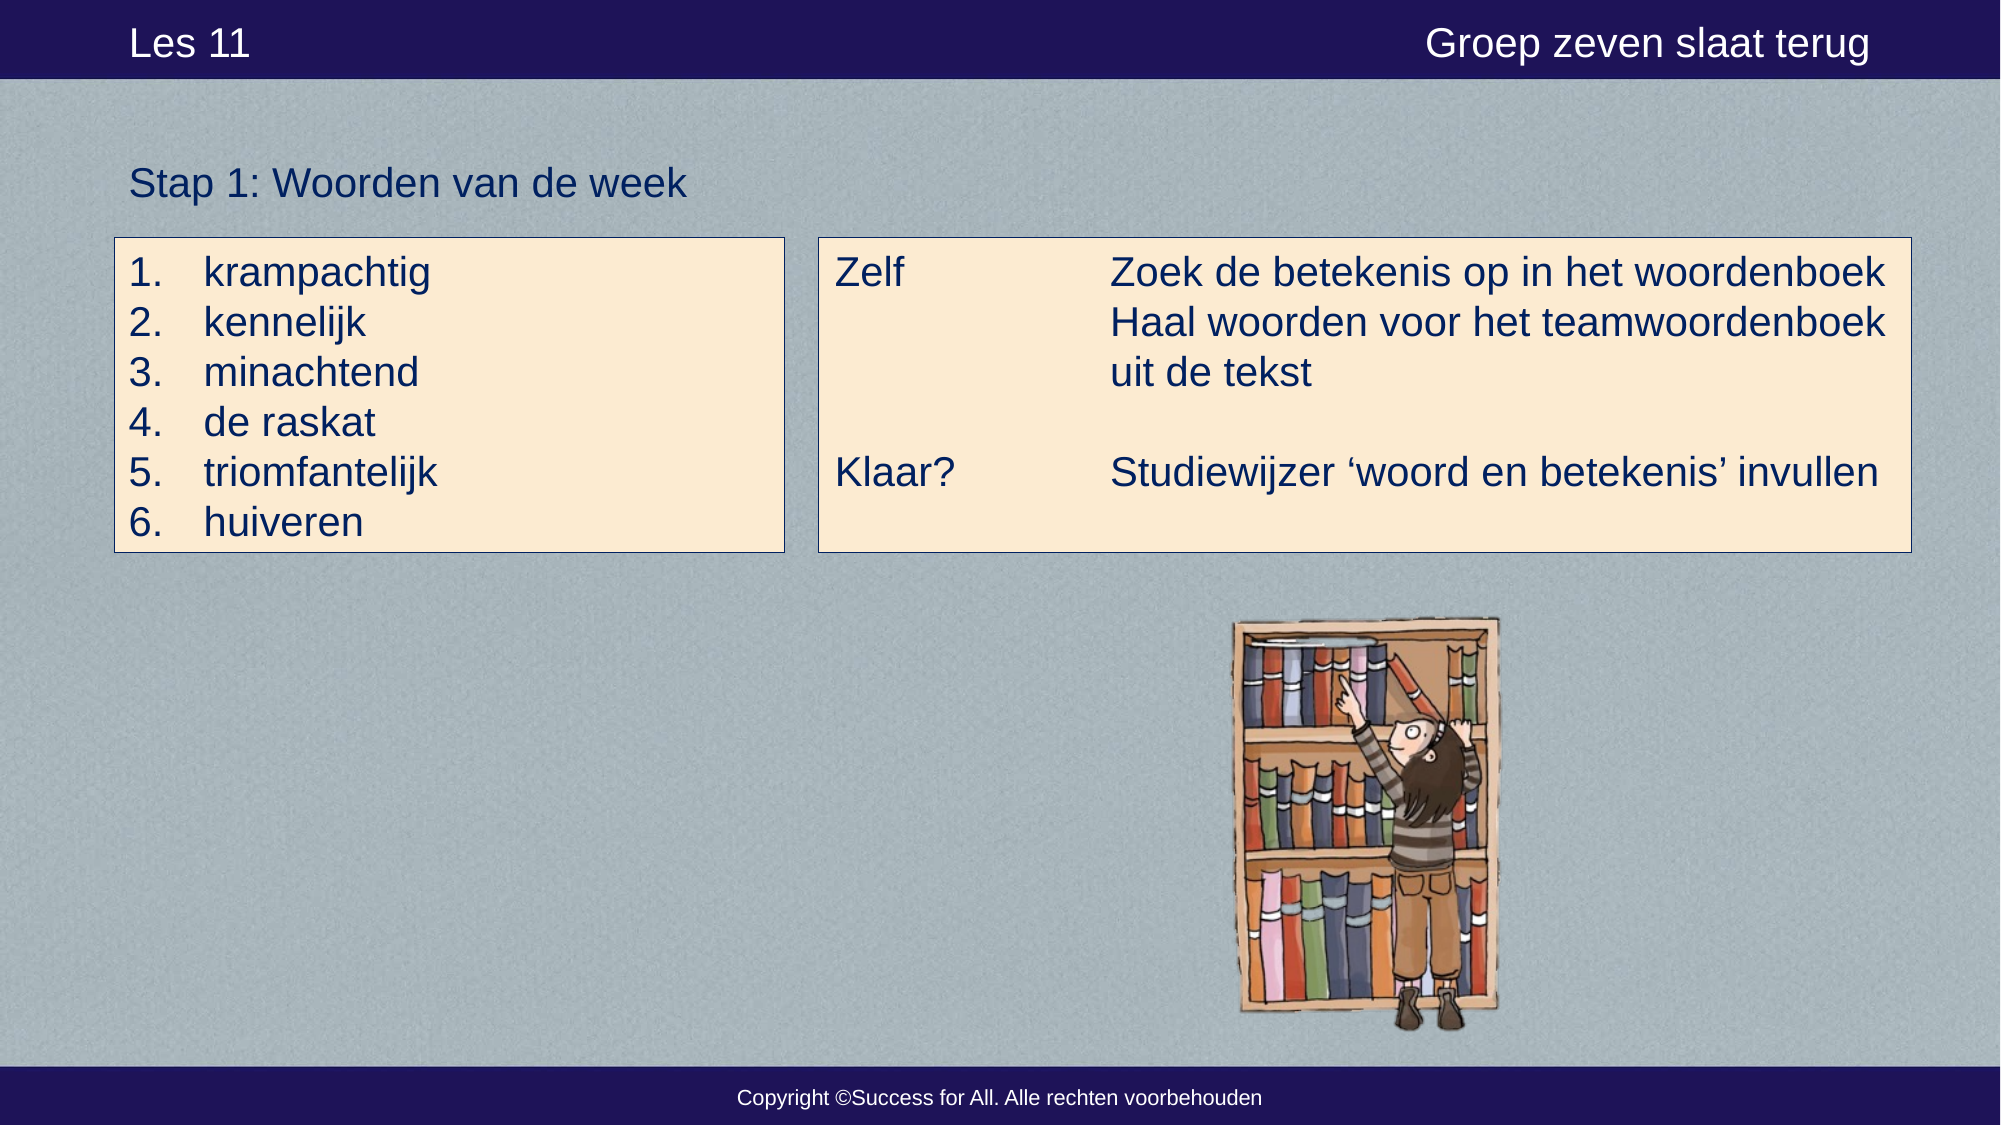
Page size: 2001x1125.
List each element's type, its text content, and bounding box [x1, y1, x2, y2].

text_box Zelf Zoek de betekenis op in het woordenboek Haal woorden voor het teamwoordenboek uit de tekst Klaar? Studiewijzer ‘woord en betekenis’ invullen [818, 237, 1912, 553]
text_box Groep zeven slaat terug [999, 8, 1886, 73]
text_box Copyright ©Success for All. Alle rechten voorbehouden [0, 1076, 2000, 1125]
text_box Stap 1: Woorden van de week [113, 148, 1635, 214]
picture [0, 0, 2001, 1125]
text_box Les 11 [114, 8, 354, 73]
text_box krampachtig kennelijk minachtend de raskat triomfantelijk huiveren [114, 237, 785, 553]
